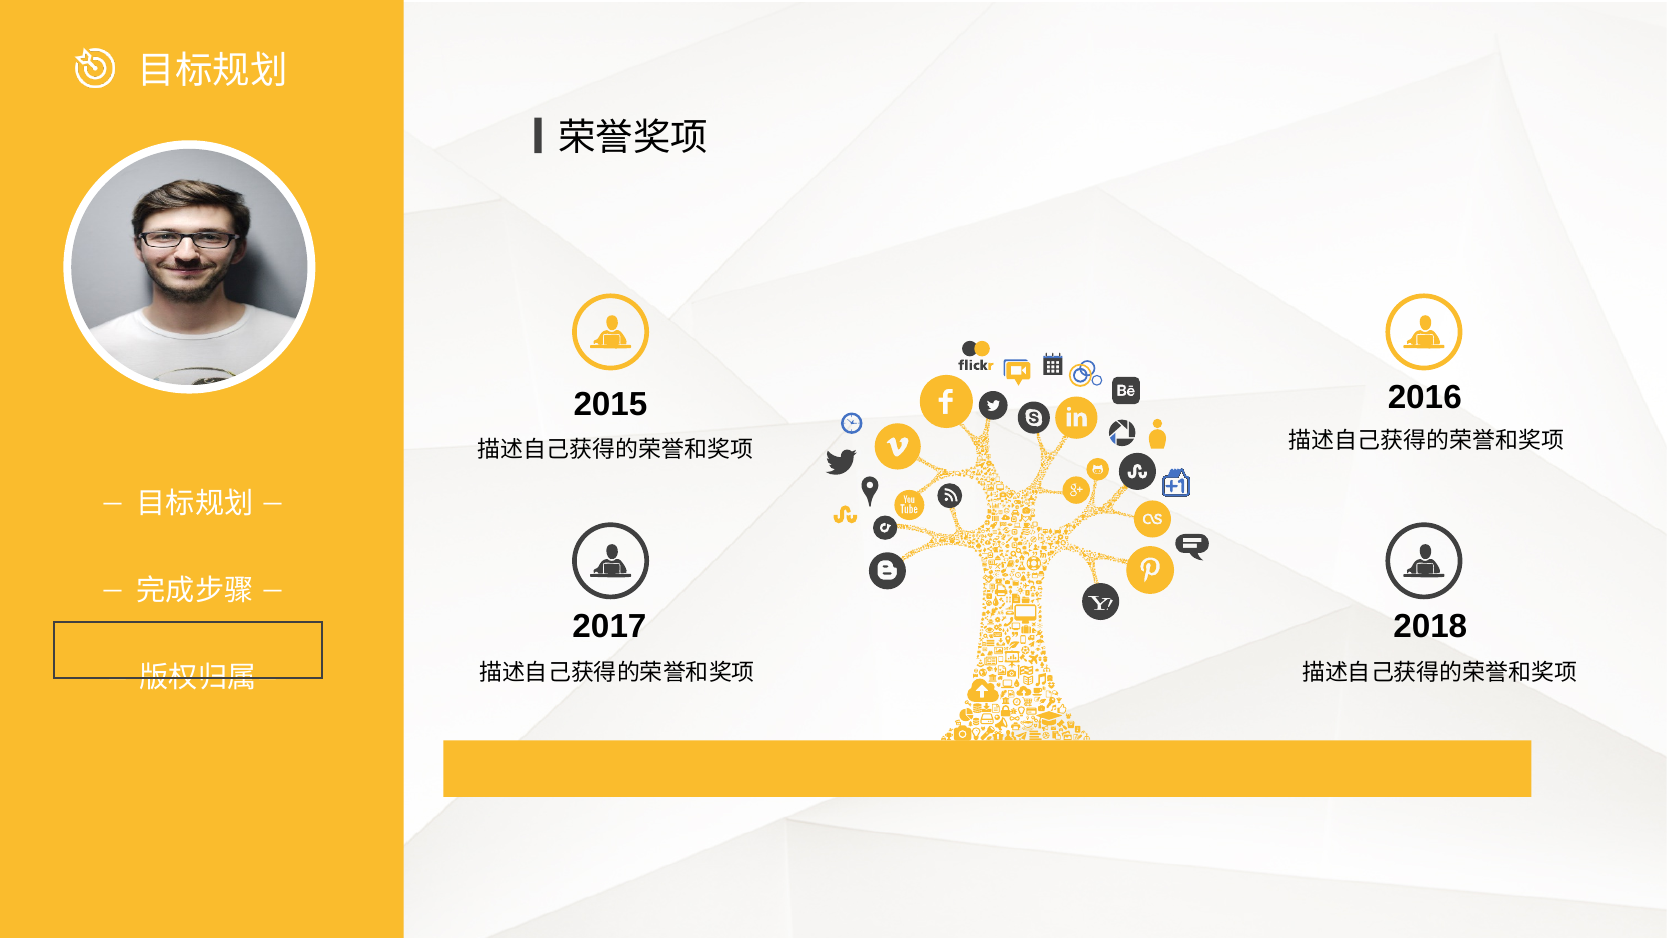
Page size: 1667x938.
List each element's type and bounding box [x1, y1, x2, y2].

text_box [1387, 524, 1461, 597]
picture [71, 148, 308, 385]
picture [404, 2, 1667, 938]
text_box [574, 524, 647, 597]
text_box [443, 740, 1532, 797]
text_box [461, 600, 773, 720]
text_box [460, 378, 772, 498]
text_box [1273, 600, 1607, 720]
text_box [1387, 295, 1461, 369]
text_box [53, 621, 323, 679]
text_box [1269, 372, 1584, 488]
text_box [825, 340, 1209, 741]
text_box [534, 105, 725, 166]
picture [74, 47, 115, 88]
text_box [574, 295, 647, 369]
